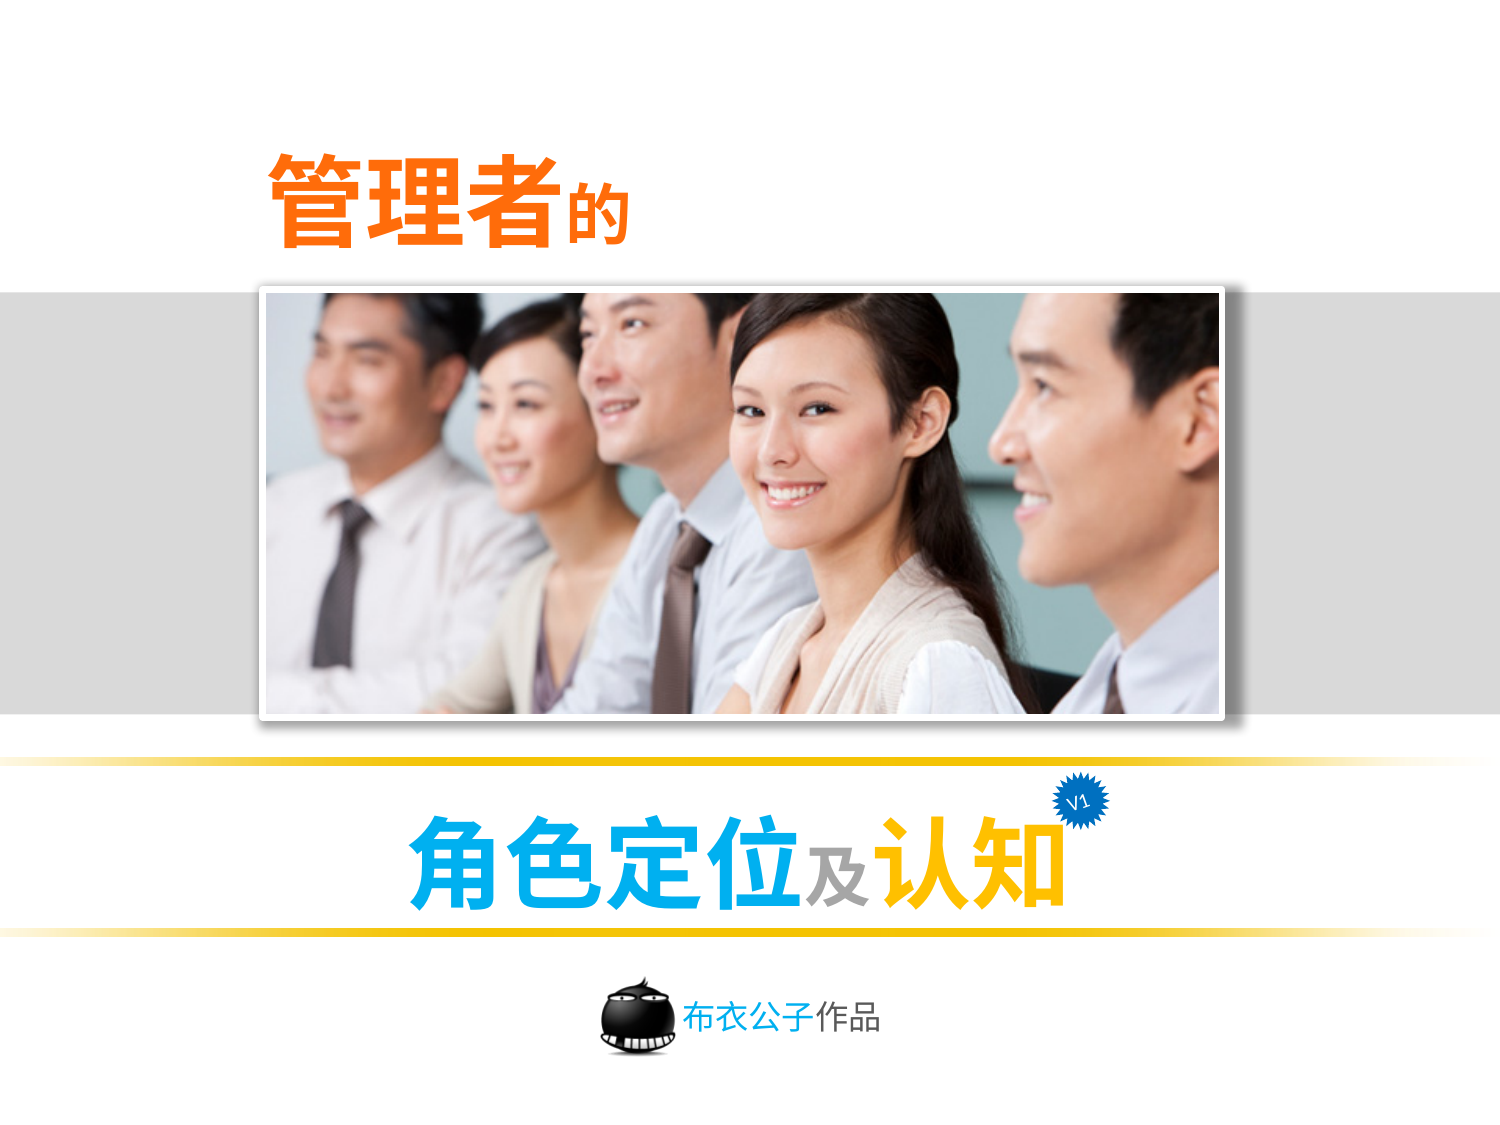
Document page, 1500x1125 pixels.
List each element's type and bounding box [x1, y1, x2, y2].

picture [0, 757, 1500, 766]
picture [597, 976, 679, 1058]
picture [266, 293, 1219, 714]
picture [0, 928, 1500, 937]
